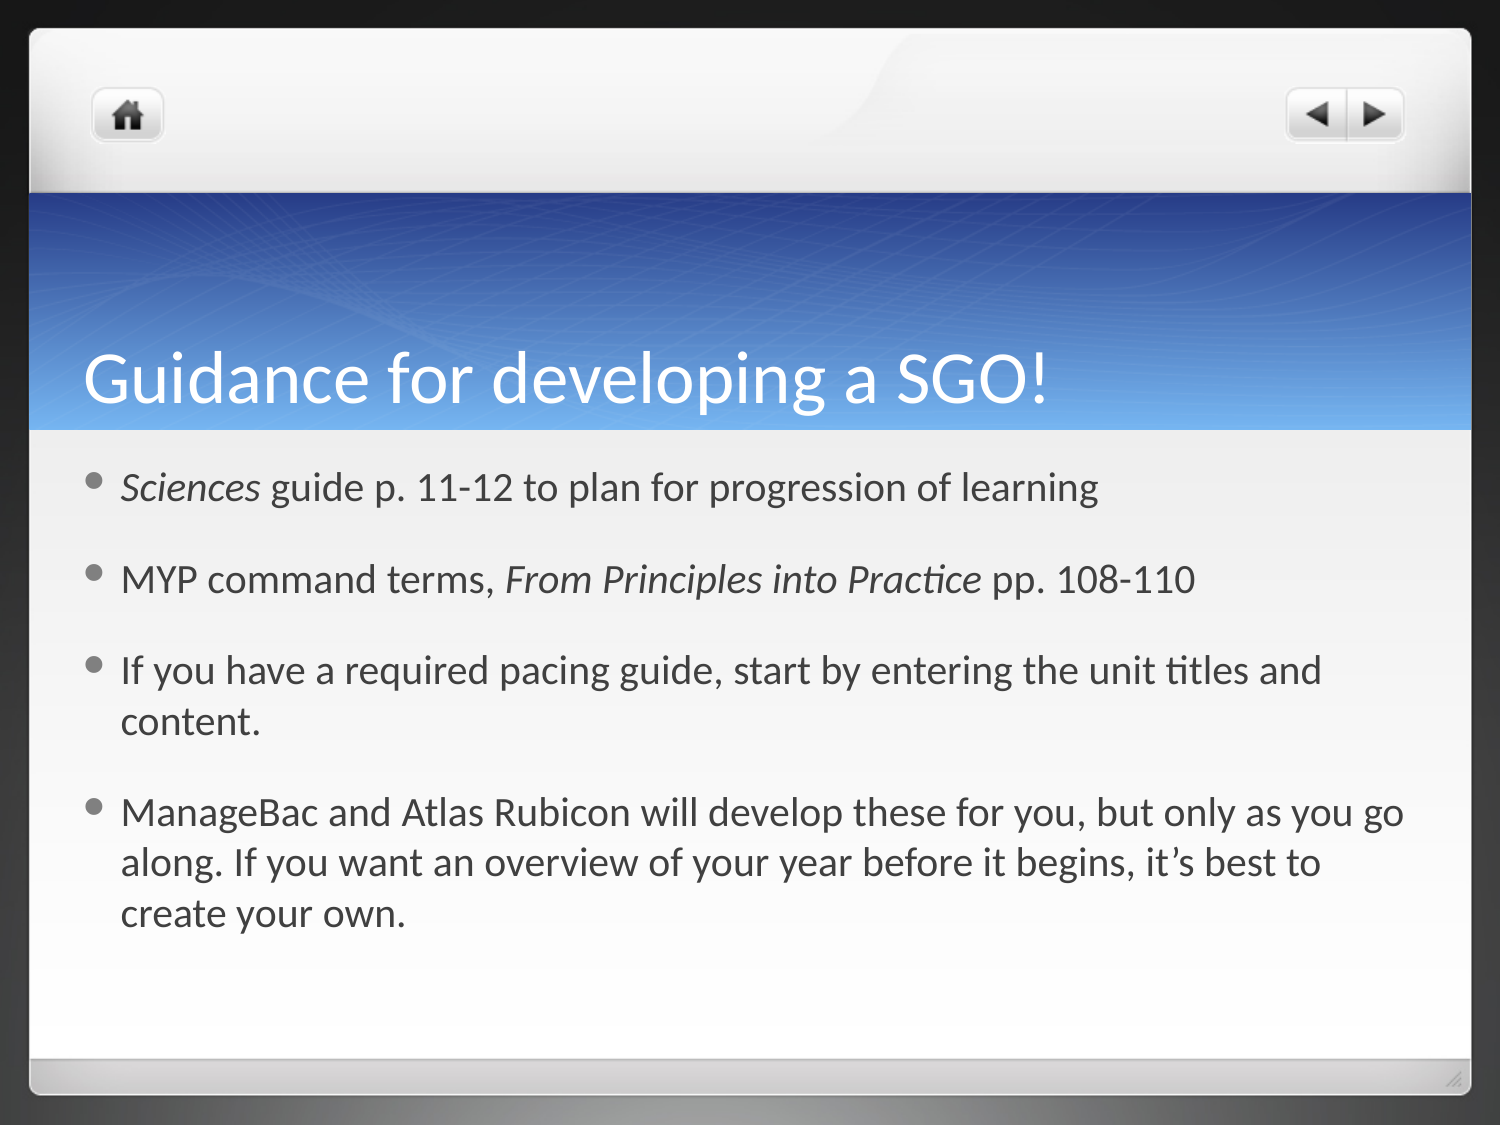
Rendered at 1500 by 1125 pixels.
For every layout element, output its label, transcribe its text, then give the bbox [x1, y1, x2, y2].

picture [0, 0, 1500, 1125]
list Sciences guide p. 11-12 to plan for progression of learning MYP command terms, From Principles into Practice pp. 108-110 If you have a required pacing guide, start by entering the unit titles and content. ManageBac and Atlas Rubicon will develop these for you, but only as you go along. If you want an overview of your year before it begins, it’s best to create your own. [68, 452, 1432, 1025]
title Guidance for developing a SGO! [68, 238, 1432, 427]
